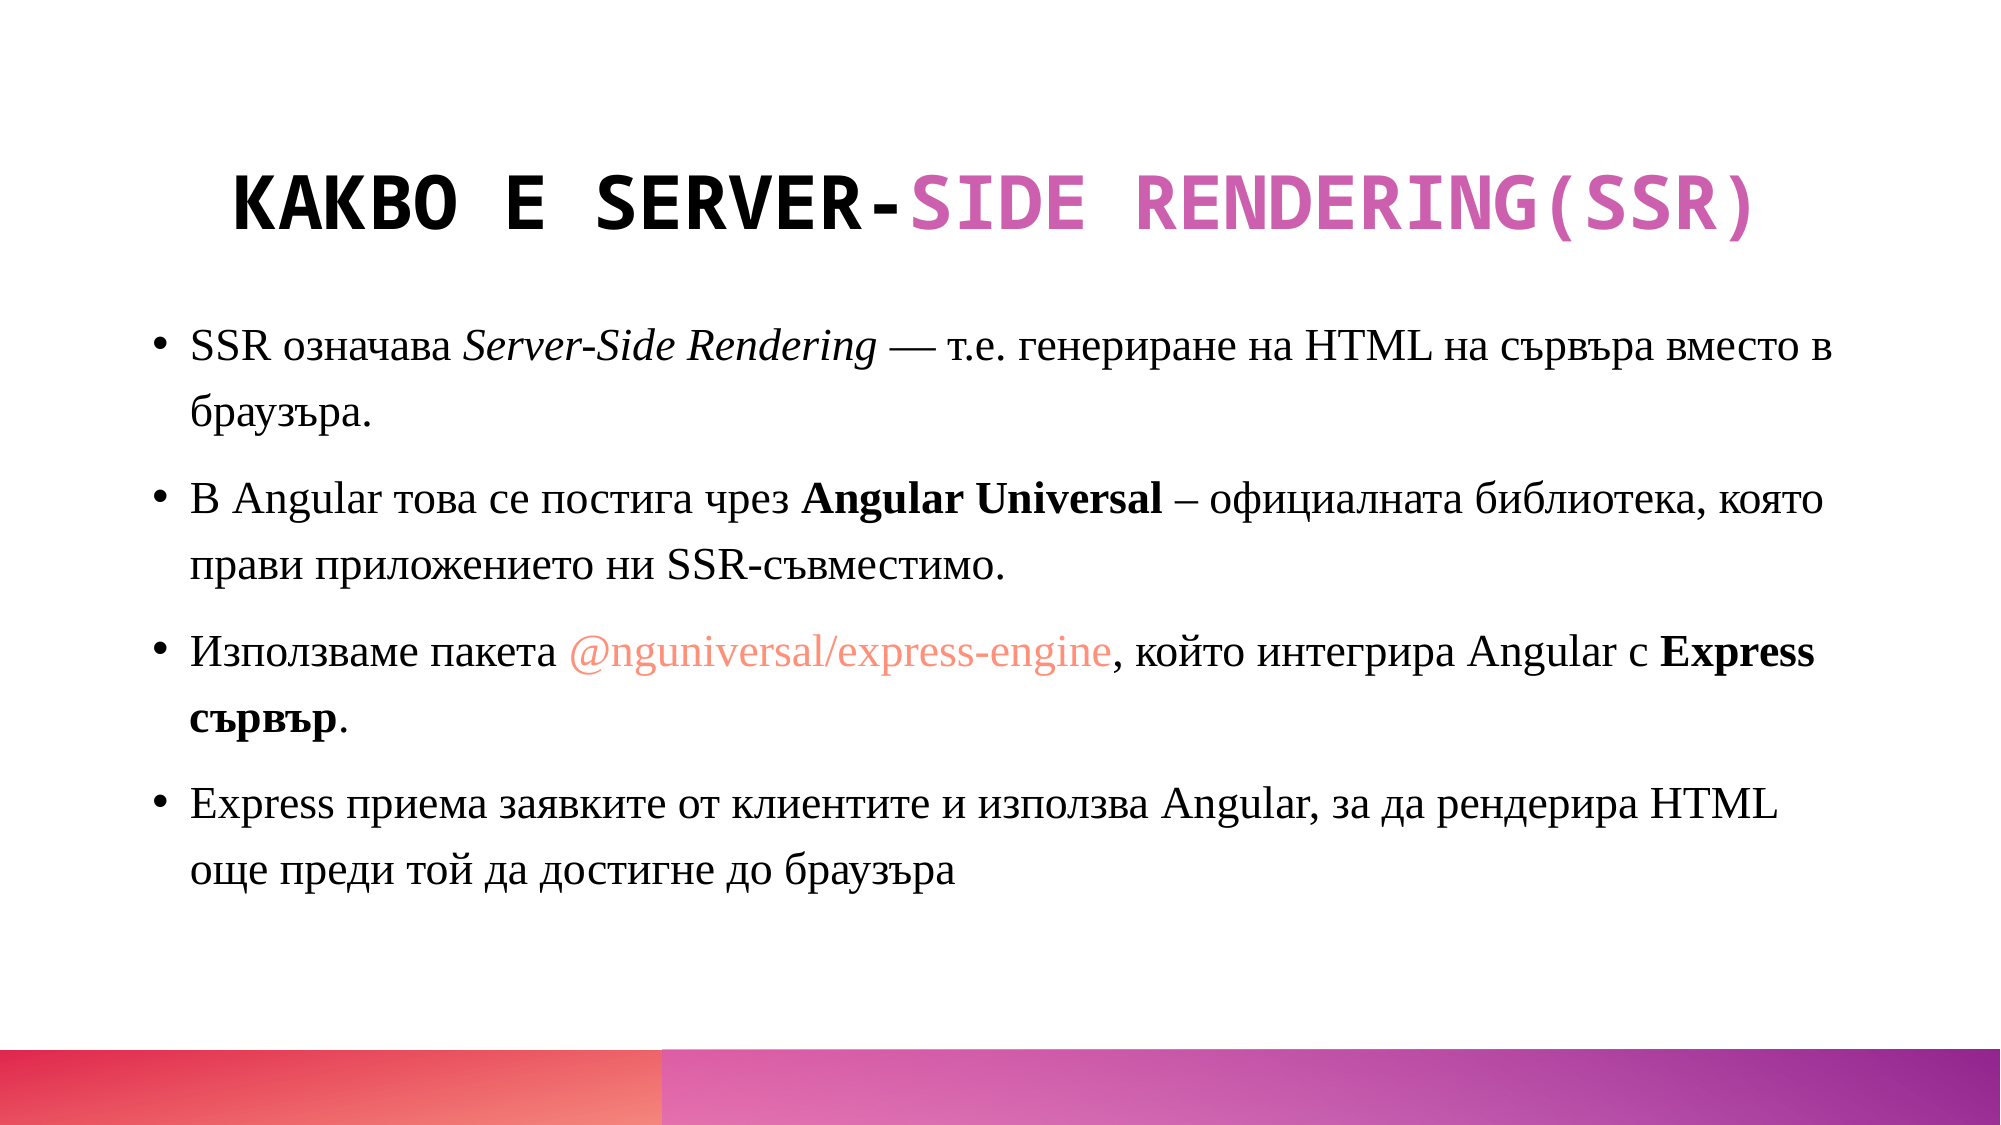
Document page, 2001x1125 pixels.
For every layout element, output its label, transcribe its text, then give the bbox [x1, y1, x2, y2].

title КАКВО Е SERVER-SIDE RENDERING(SSR) [135, 29, 1863, 245]
list SSR означава Server-Side Rendering — т.е. генериране на HTML на сървъра вместо в браузъра. В Angular това се постига чрез Angular Universal – официалната библиотека, която прави приложението ни SSR-съвместимо. Използваме пакета @nguniversal/express-engine, който интегрира Angular с Express сървър. Express приема заявките от клиентите и използва Angular, за да рендерира HTML още преди той да достигне до браузъра [137, 296, 1863, 957]
